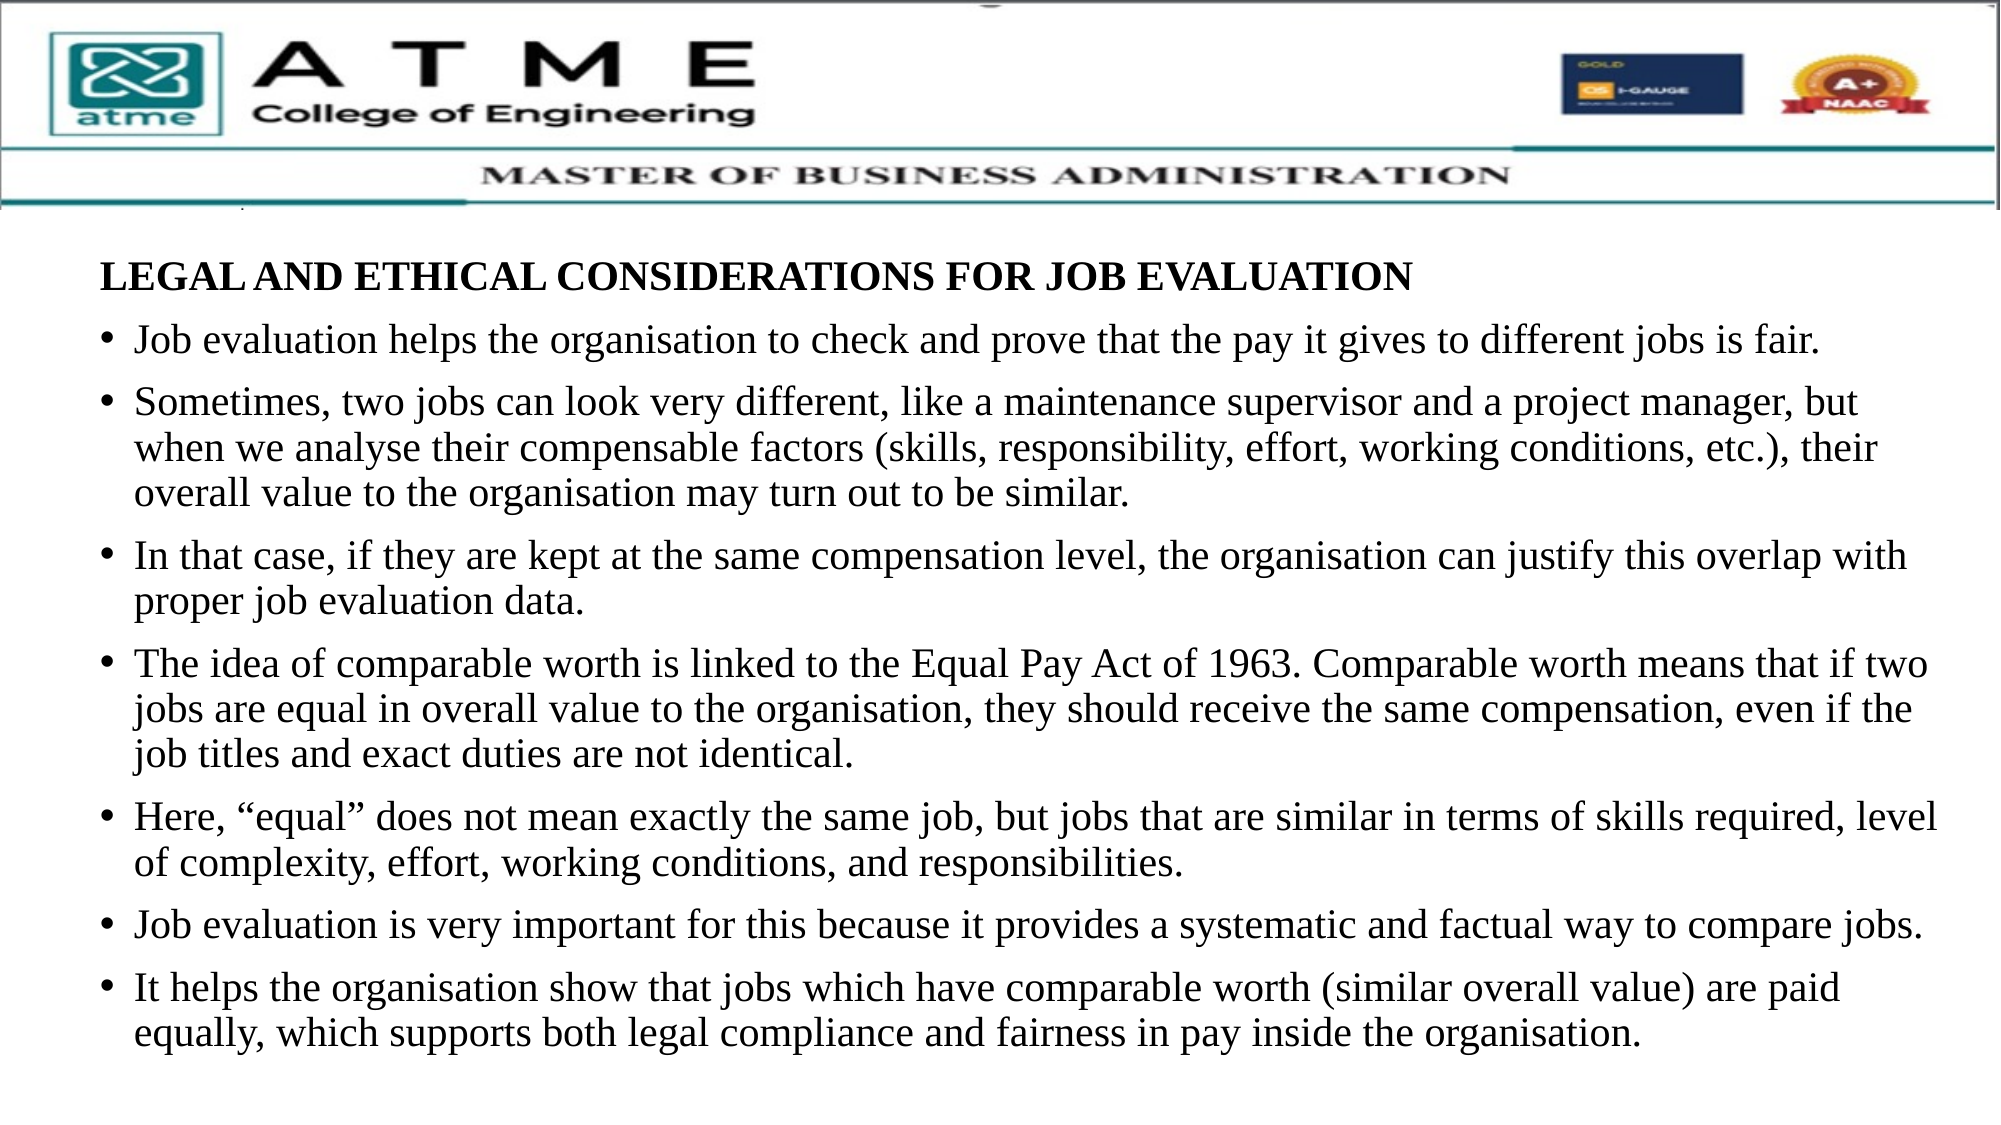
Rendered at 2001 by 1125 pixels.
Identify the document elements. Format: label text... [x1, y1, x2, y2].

list LEGAL AND ETHICAL CONSIDERATIONS FOR JOB EVALUATION Job evaluation helps the organisation to check and prove that the pay it gives to different jobs is fair. Sometimes, two jobs can look very different, like a maintenance supervisor and a project manager, but when we analyse their compensable factors (skills, responsibility, effort, working conditions, etc.), their overall value to the organisation may turn out to be similar. In that case, if they are kept at the same compensation level, the organisation can justify this overlap with proper job evaluation data. The idea of comparable worth is linked to the Equal Pay Act of 1963. Comparable worth means that if two jobs are equal in overall value to the organisation, they should receive the same compensation, even if the job titles and exact duties are not identical. Here, “equal” does not mean exactly the same job, but jobs that are similar in terms of skills required, level of complexity, effort, working conditions, and responsibilities. Job evaluation is very important for this because it provides a systematic and factual way to compare jobs. It helps the organisation show that jobs which have comparable worth (similar overall value) are paid equally, which supports both legal compliance and fairness in pay inside the organisation. [84, 246, 1969, 1082]
picture [0, 0, 2000, 210]
